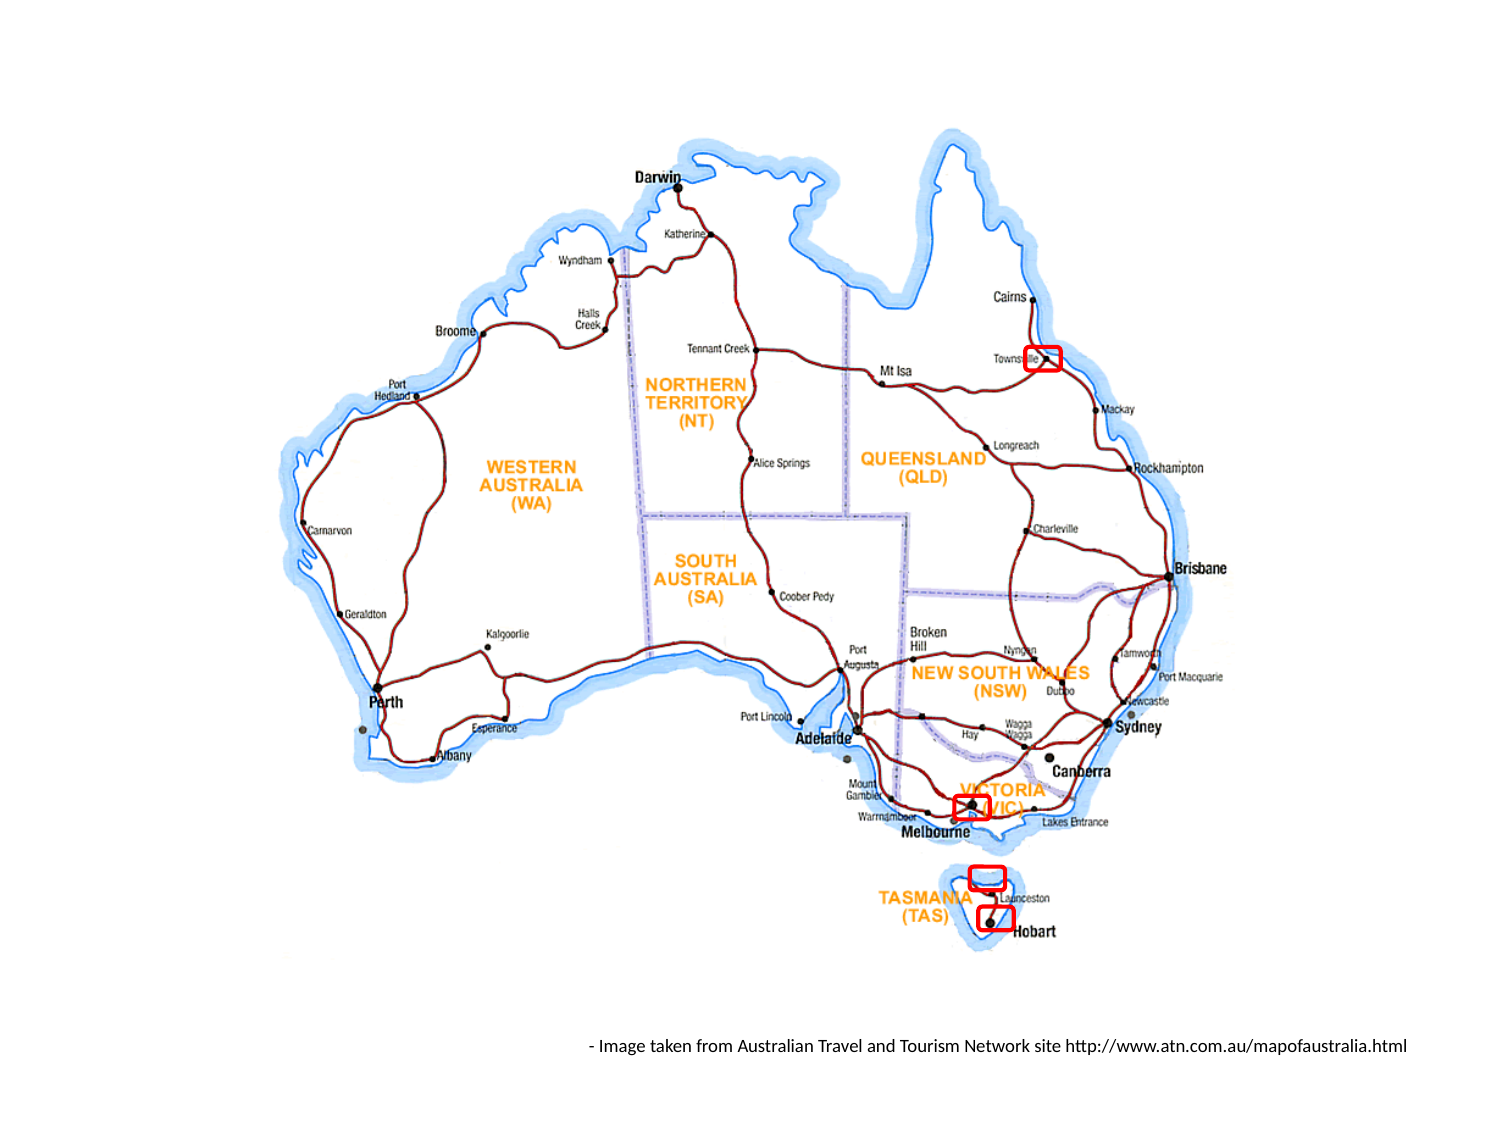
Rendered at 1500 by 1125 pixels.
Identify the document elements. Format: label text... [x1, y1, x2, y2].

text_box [265, 123, 1241, 962]
text_box - Image taken from Australian Travel and Tourism Network site http://www.atn.com.au/mapofaustralia.html [574, 1026, 1422, 1064]
